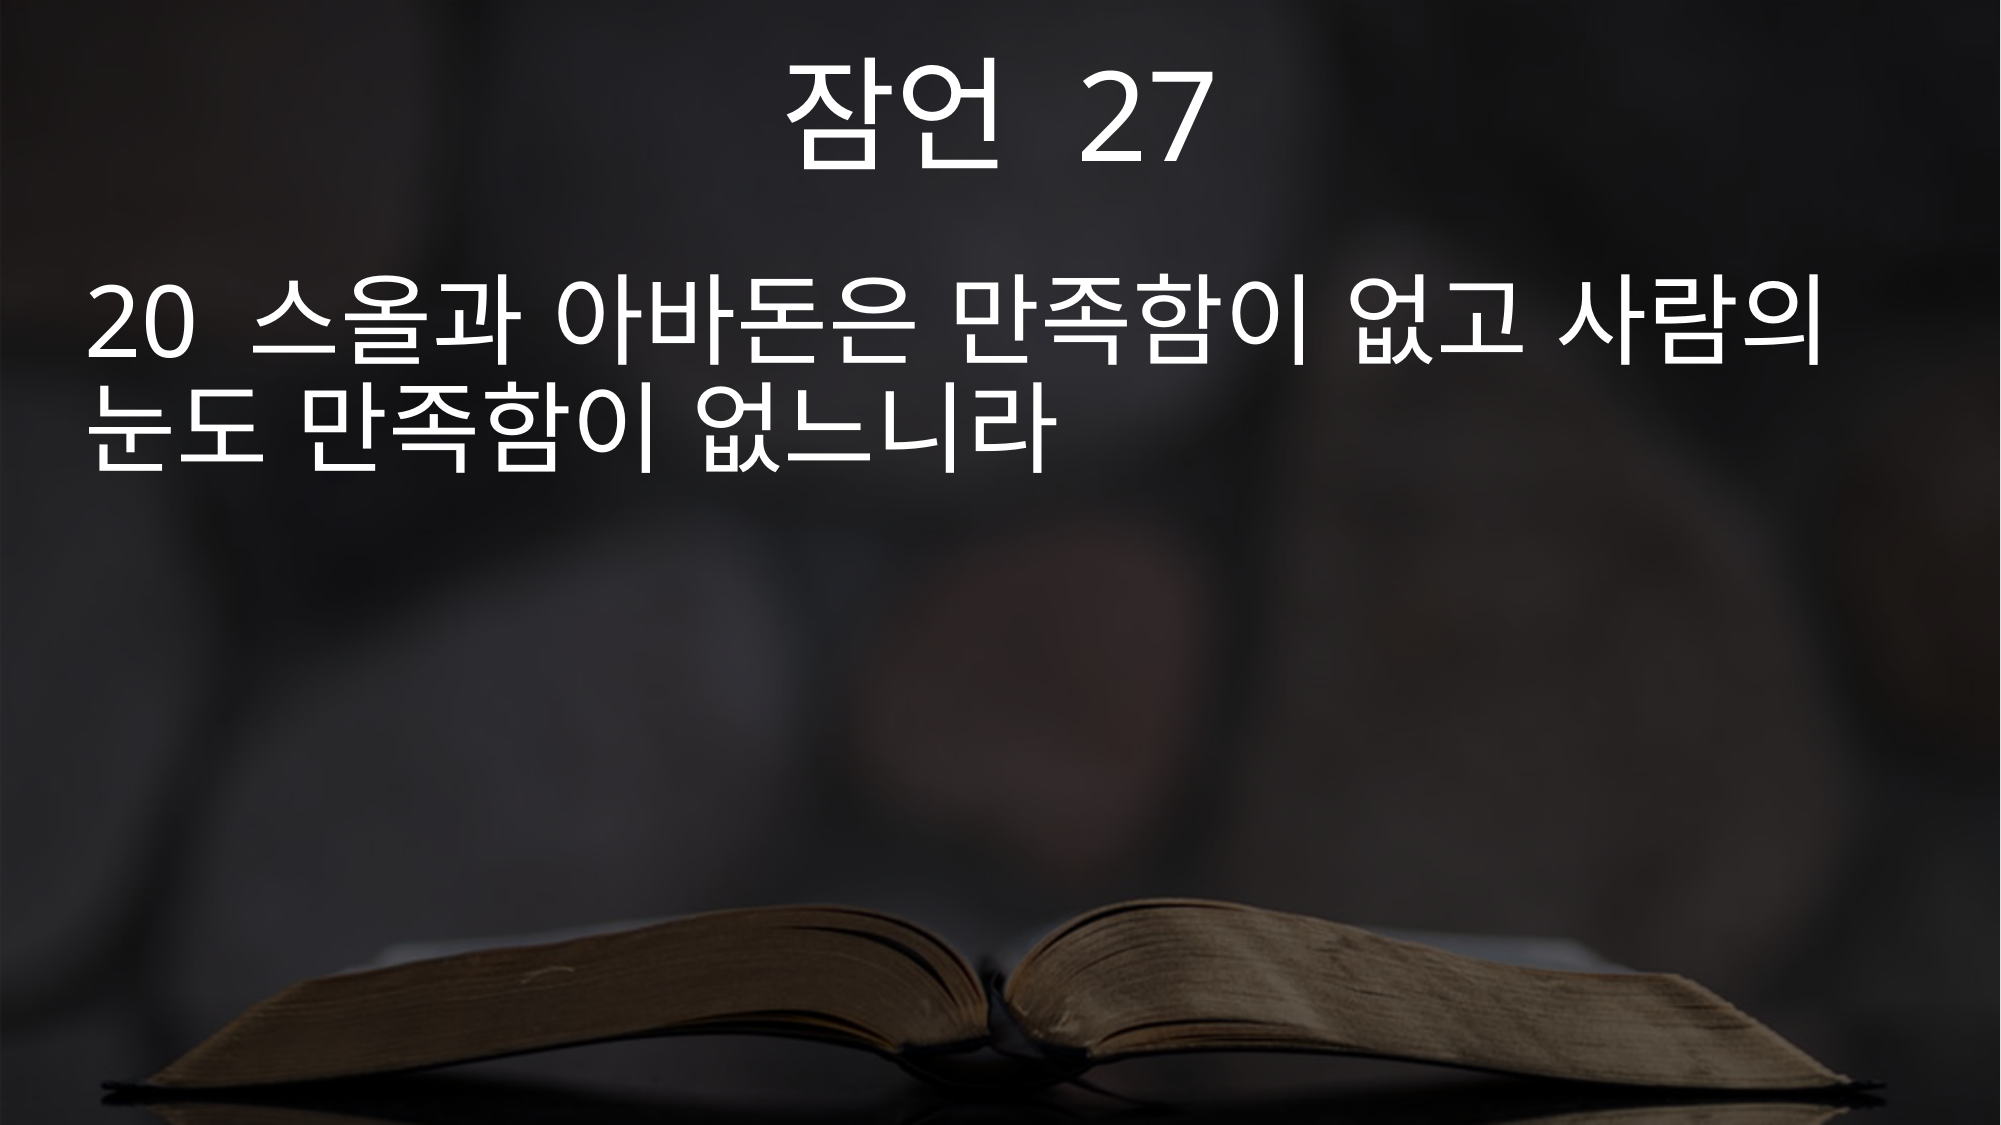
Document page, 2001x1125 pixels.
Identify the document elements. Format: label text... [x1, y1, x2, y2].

list 20 스올과 아바돈은 만족함이 없고 사람의 눈도 만족함이 없느니라 [69, 263, 1953, 423]
picture [0, 0, 2001, 1125]
footer 잠언 27 [0, 32, 2000, 192]
